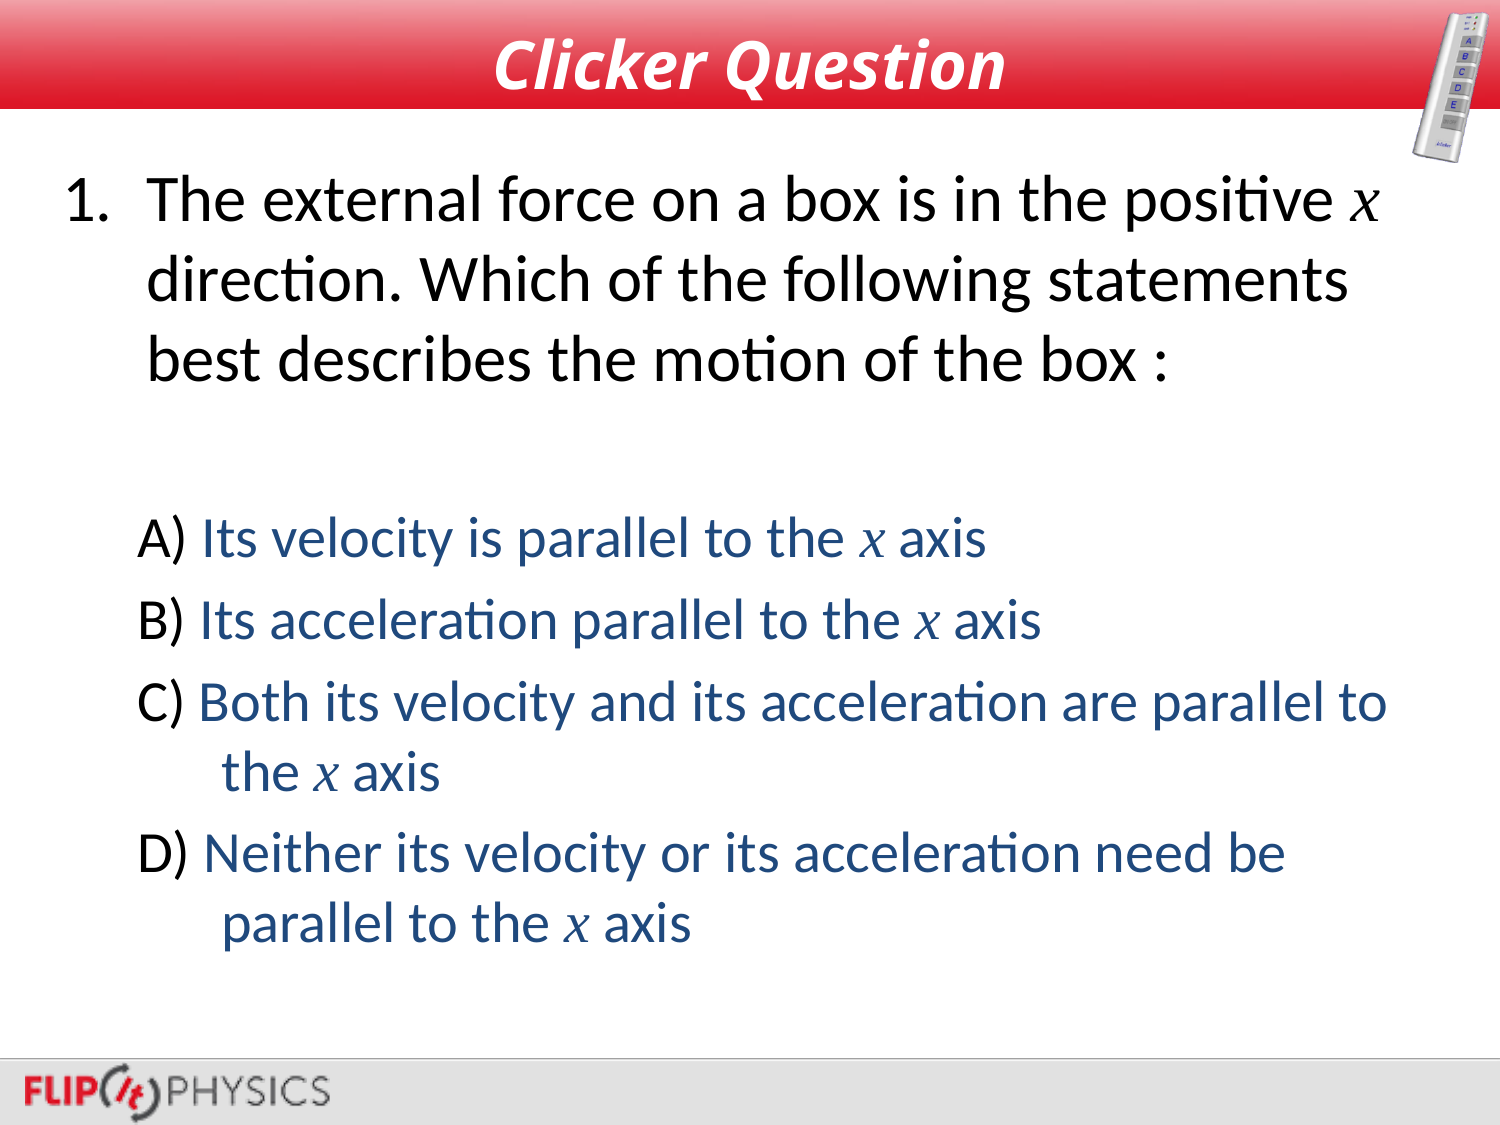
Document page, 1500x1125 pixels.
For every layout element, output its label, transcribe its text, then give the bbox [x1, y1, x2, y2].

list The external force on a box is in the positive x direction. Which of the following statements best describes the motion of the box : A) Its velocity is parallel to the x axis B) Its acceleration parallel to the x axis C) Both its velocity and its acceleration are parallel to the x axis D) Neither its velocity or its acceleration need be parallel to the x axis [47, 147, 1450, 1005]
title Clicker Question [75, 15, 1425, 91]
picture [0, 0, 1500, 163]
picture [0, 1058, 1500, 1125]
